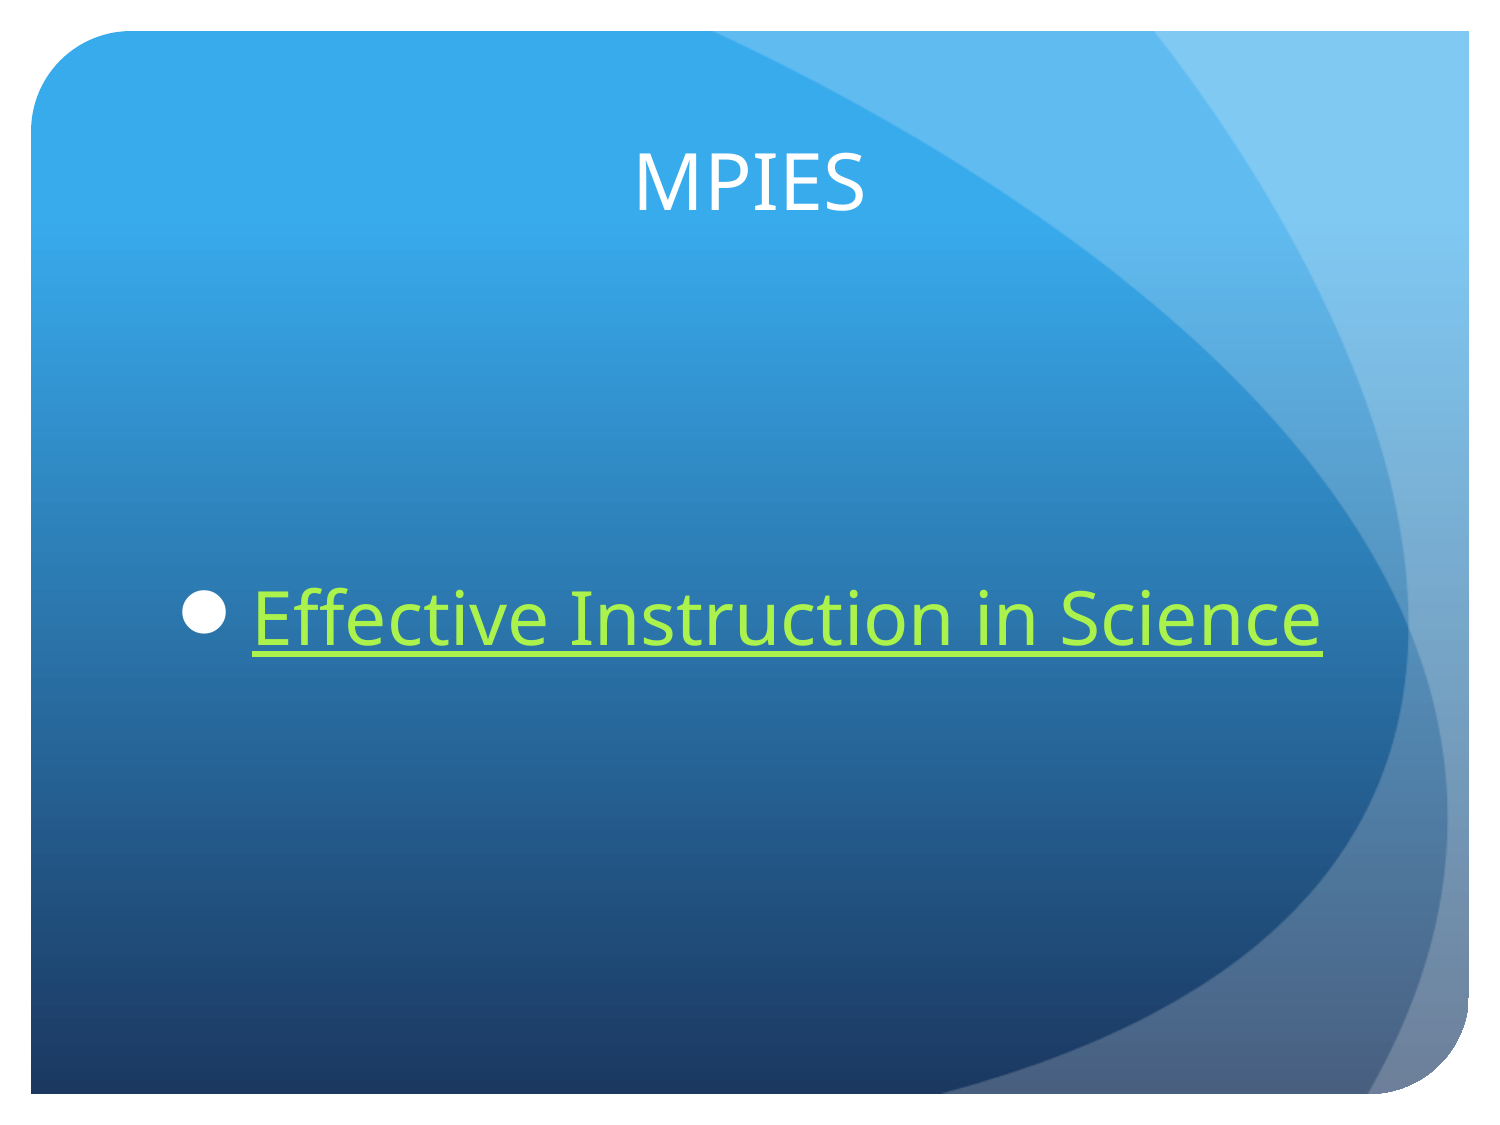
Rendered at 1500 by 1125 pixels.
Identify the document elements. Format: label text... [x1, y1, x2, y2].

list Effective Instruction in Science [127, 299, 1372, 991]
title MPIES [127, 62, 1372, 234]
picture [24, 30, 1473, 1094]
